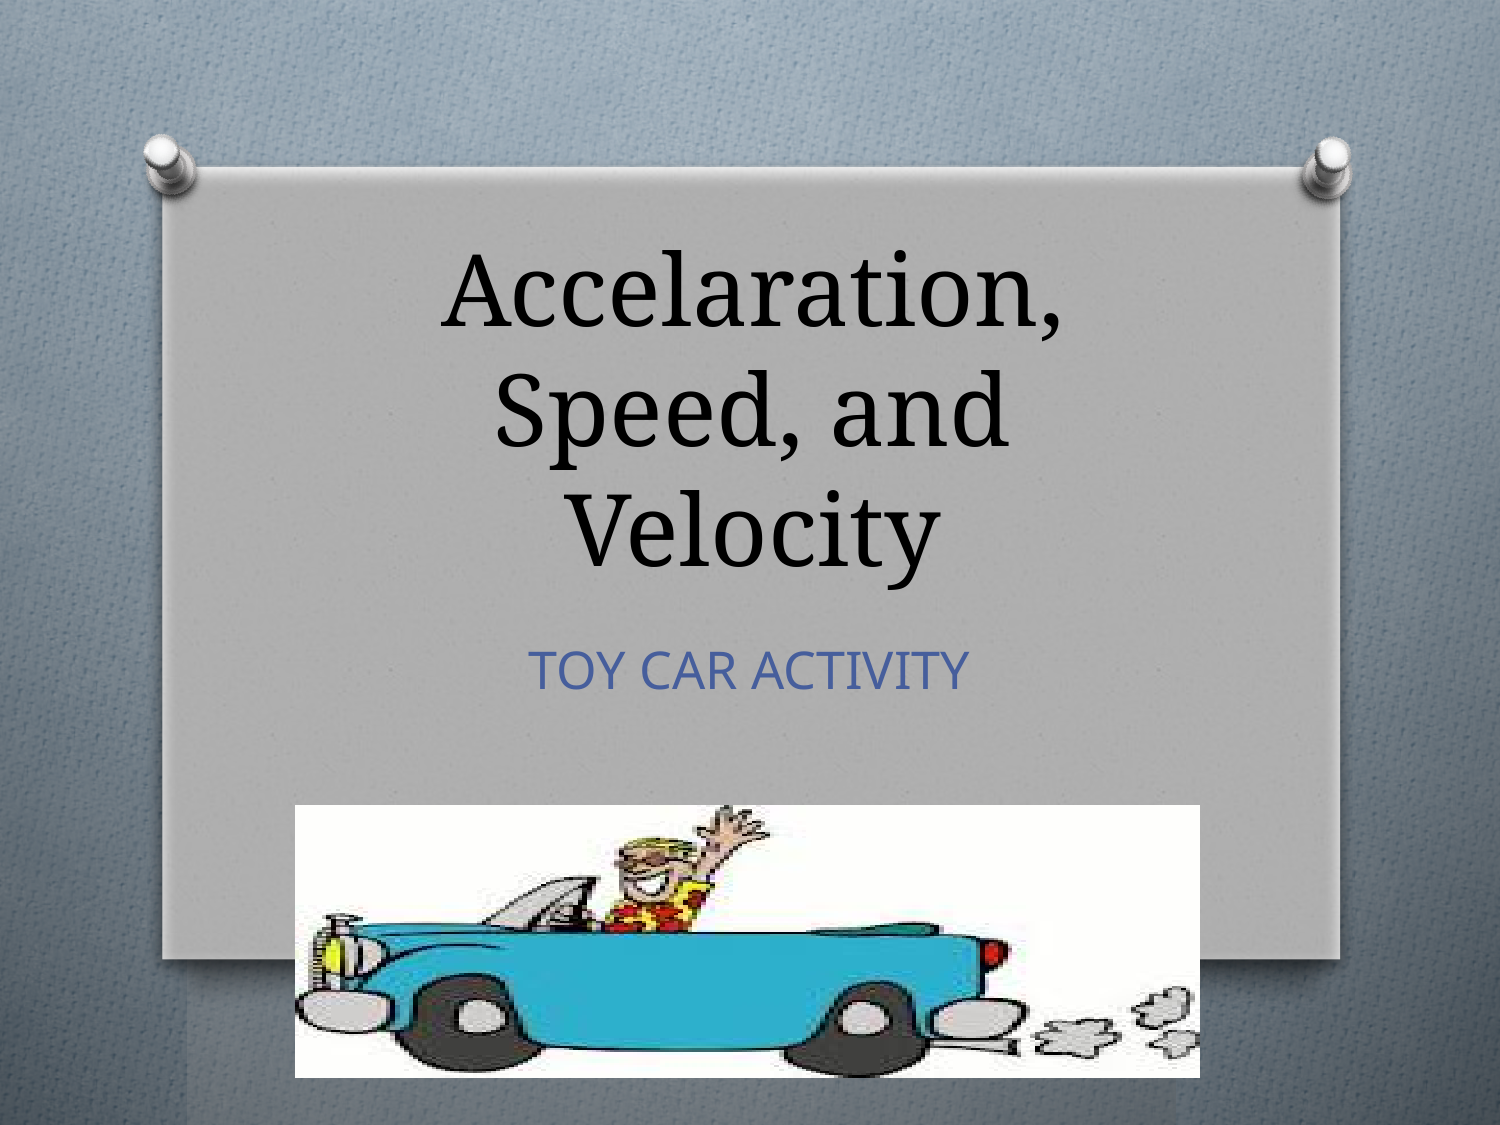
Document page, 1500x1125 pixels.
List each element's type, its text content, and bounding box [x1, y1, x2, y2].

picture [1274, 109, 1396, 230]
title Accelaration, Speed, and Velocity [283, 294, 1223, 595]
picture [295, 804, 1200, 1079]
subtitle TOY CAR ACTIVITY [75, 630, 1425, 806]
picture [112, 100, 235, 224]
